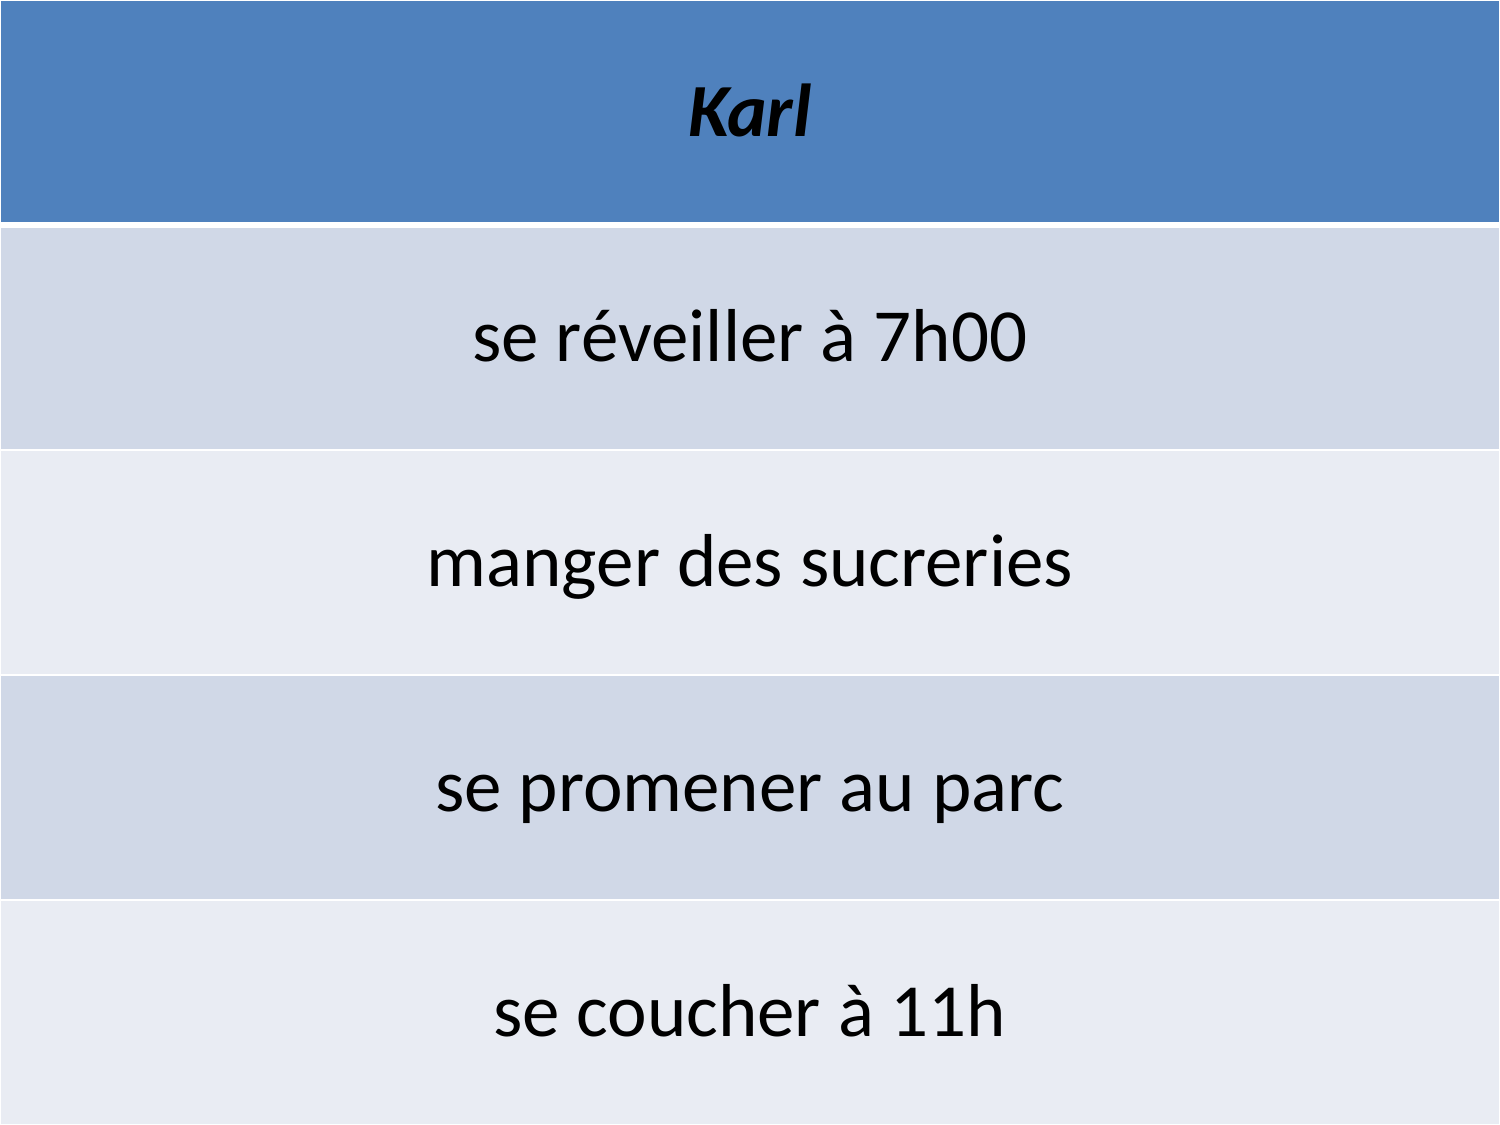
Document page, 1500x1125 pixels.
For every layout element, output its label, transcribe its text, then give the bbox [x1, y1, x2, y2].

table_cell manger des sucreries [1, 451, 1499, 674]
table_header Karl [1, 1, 1499, 222]
table_cell se réveiller à 7h00 [1, 228, 1499, 449]
table_cell se promener au parc [1, 676, 1499, 899]
table_cell se coucher à 11h [1, 901, 1499, 1124]
